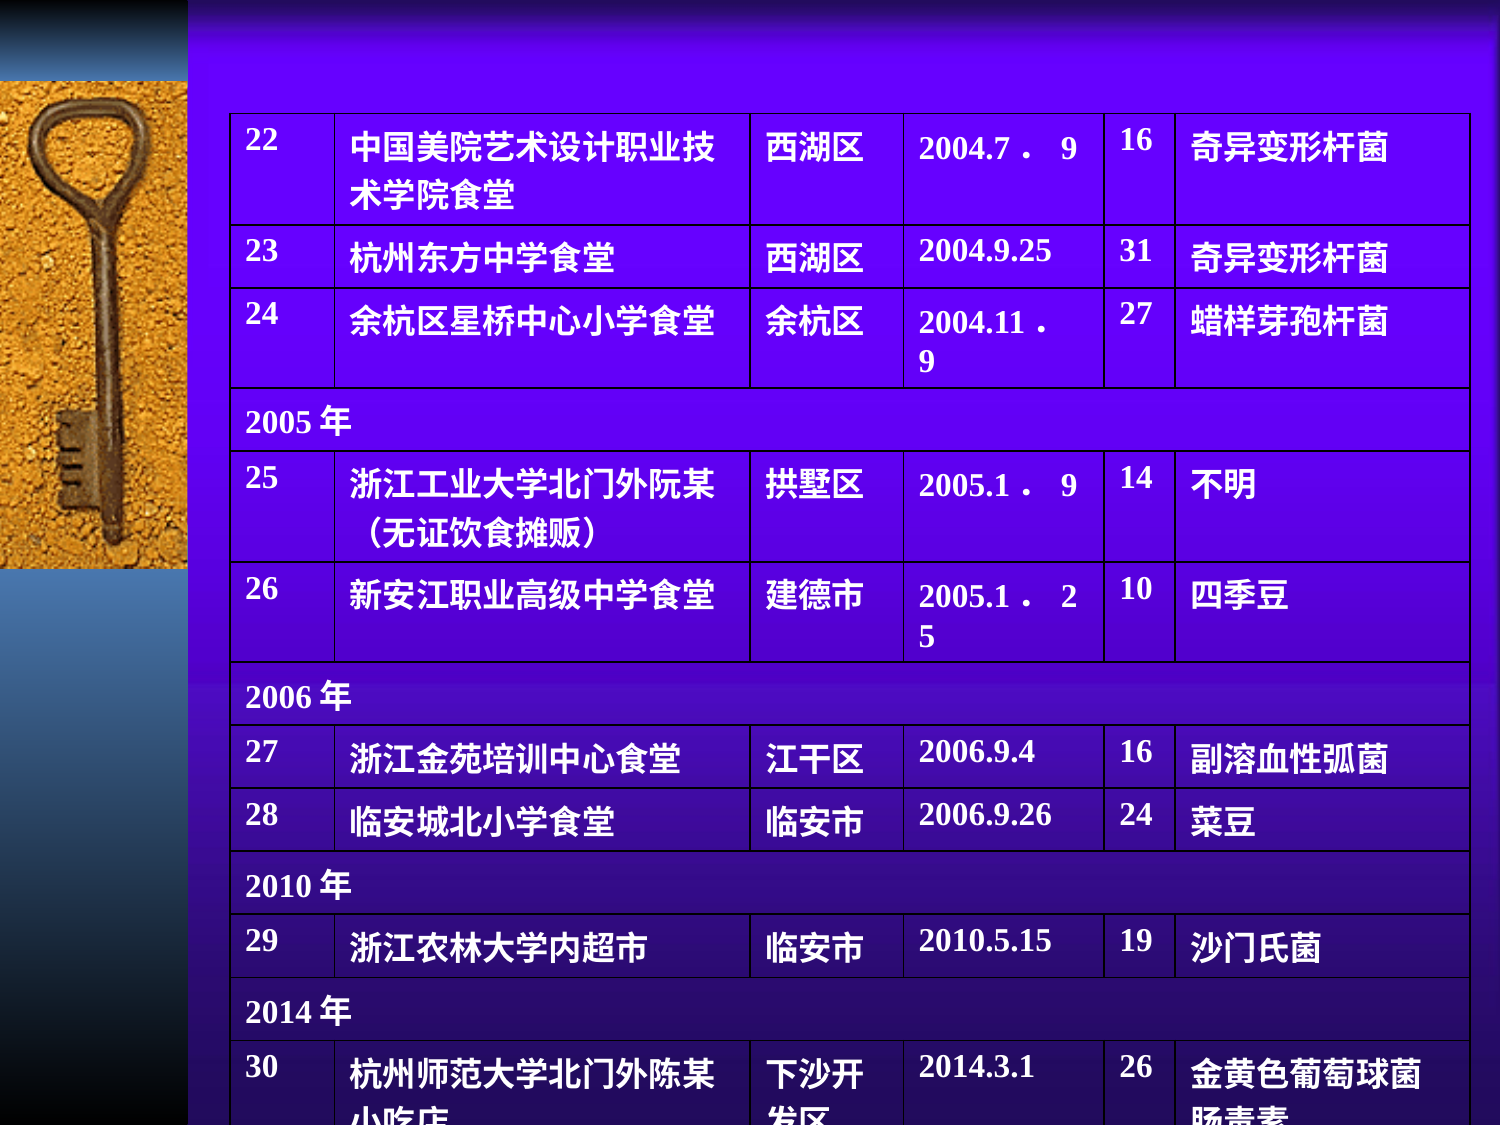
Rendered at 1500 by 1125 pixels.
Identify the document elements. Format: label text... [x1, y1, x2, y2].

table_header 奇异变形杆菌 [1176, 114, 1469, 224]
table_cell 2006.9.26 [904, 789, 1103, 850]
table_cell 蜡样芽孢杆菌 [1176, 289, 1469, 387]
table_cell 28 [231, 789, 334, 850]
table_header 16 [1105, 114, 1174, 224]
text_box [242, 5, 1417, 113]
table_cell 拱墅区 [751, 452, 903, 561]
table_cell 2005.1．9 [904, 452, 1103, 561]
table_cell 31 [1105, 226, 1174, 287]
table_cell 2004.9.25 [904, 226, 1103, 287]
table_cell 27 [1105, 289, 1174, 387]
table_cell 下沙开发区 [751, 1041, 903, 1125]
table_cell 2014.3.1 [904, 1041, 1103, 1125]
table_header 中国美院艺术设计职业技术学院食堂 [335, 114, 749, 224]
table_cell 27 [231, 726, 334, 787]
table_cell 2006年 [231, 663, 1469, 724]
table_cell 2010.5.15 [904, 915, 1103, 977]
table_cell 杭州东方中学食堂 [335, 226, 749, 287]
table_cell 西湖区 [751, 226, 903, 287]
table_cell 浙江金苑培训中心食堂 [335, 726, 749, 787]
table_cell 2005年 [231, 389, 1469, 450]
table_cell 临安城北小学食堂 [335, 789, 749, 850]
table_cell 23 [231, 226, 334, 287]
table_cell 2014年 [231, 978, 1469, 1040]
table_cell 临安市 [751, 915, 903, 977]
table_cell 26 [231, 563, 334, 661]
table_cell 建德市 [751, 563, 903, 661]
table_cell 14 [1105, 452, 1174, 561]
table_cell 金黄色葡萄球菌 肠毒素 [1176, 1041, 1469, 1125]
picture [0, 0, 1500, 1125]
table_header 22 [231, 114, 334, 224]
table_cell 2004.11．9 [904, 289, 1103, 387]
table_cell 2005.1．25 [904, 563, 1103, 661]
table_cell 浙江农林大学内超市 [335, 915, 749, 977]
table_cell 新安江职业高级中学食堂 [335, 563, 749, 661]
table_cell 余杭区 [751, 289, 903, 387]
table_cell 杭州师范大学北门外陈某小吃店 [335, 1041, 749, 1125]
table_cell 29 [231, 915, 334, 977]
table_cell 2010年 [231, 852, 1469, 913]
table_cell 不明 [1176, 452, 1469, 561]
table_cell 四季豆 [1176, 563, 1469, 661]
table_header 西湖区 [751, 114, 903, 224]
table_cell 副溶血性弧菌 [1176, 726, 1469, 787]
table_cell 奇异变形杆菌 [1176, 226, 1469, 287]
table_cell 24 [1105, 789, 1174, 850]
table_cell 菜豆 [1176, 789, 1469, 850]
table_cell 浙江工业大学北门外阮某（无证饮食摊贩） [335, 452, 749, 561]
table_cell 26 [1105, 1041, 1174, 1125]
table_cell 16 [1105, 726, 1174, 787]
table_cell 25 [231, 452, 334, 561]
table_header 2004.7．9 [904, 114, 1103, 224]
table_cell 19 [1105, 915, 1174, 977]
table_cell 24 [231, 289, 334, 387]
table_cell 30 [231, 1041, 334, 1125]
table_cell 余杭区星桥中心小学食堂 [335, 289, 749, 387]
table_cell 2006.9.4 [904, 726, 1103, 787]
table_cell 沙门氏菌 [1176, 915, 1469, 977]
table_cell 临安市 [751, 789, 903, 850]
table_cell 10 [1105, 563, 1174, 661]
table_cell 江干区 [751, 726, 903, 787]
